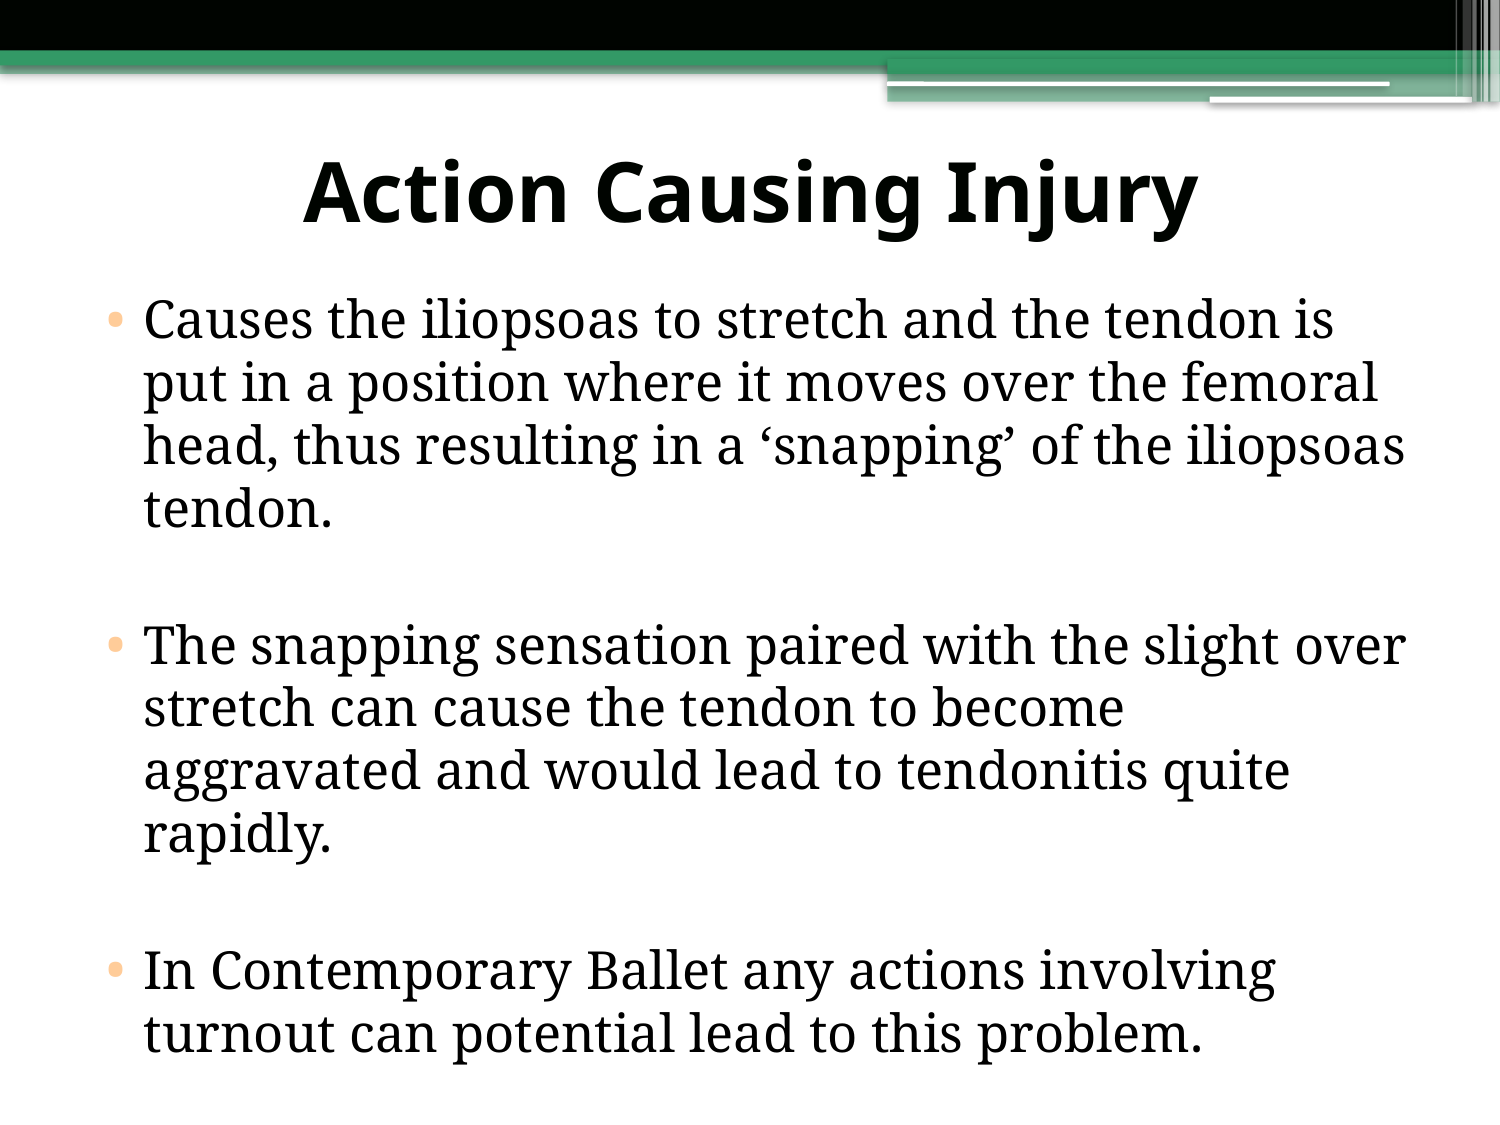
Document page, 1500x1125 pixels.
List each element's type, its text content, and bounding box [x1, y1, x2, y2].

list Causes the iliopsoas to stretch and the tendon is put in a position where it moves over the femoral head, thus resulting in a ‘snapping’ of the iliopsoas tendon. The snapping sensation paired with the slight over stretch can cause the tendon to become aggravated and would lead to tendonitis quite rapidly. In Contemporary Ballet any actions involving turnout can potential lead to this problem. [75, 278, 1425, 1079]
title Action Causing Injury [76, 101, 1427, 277]
